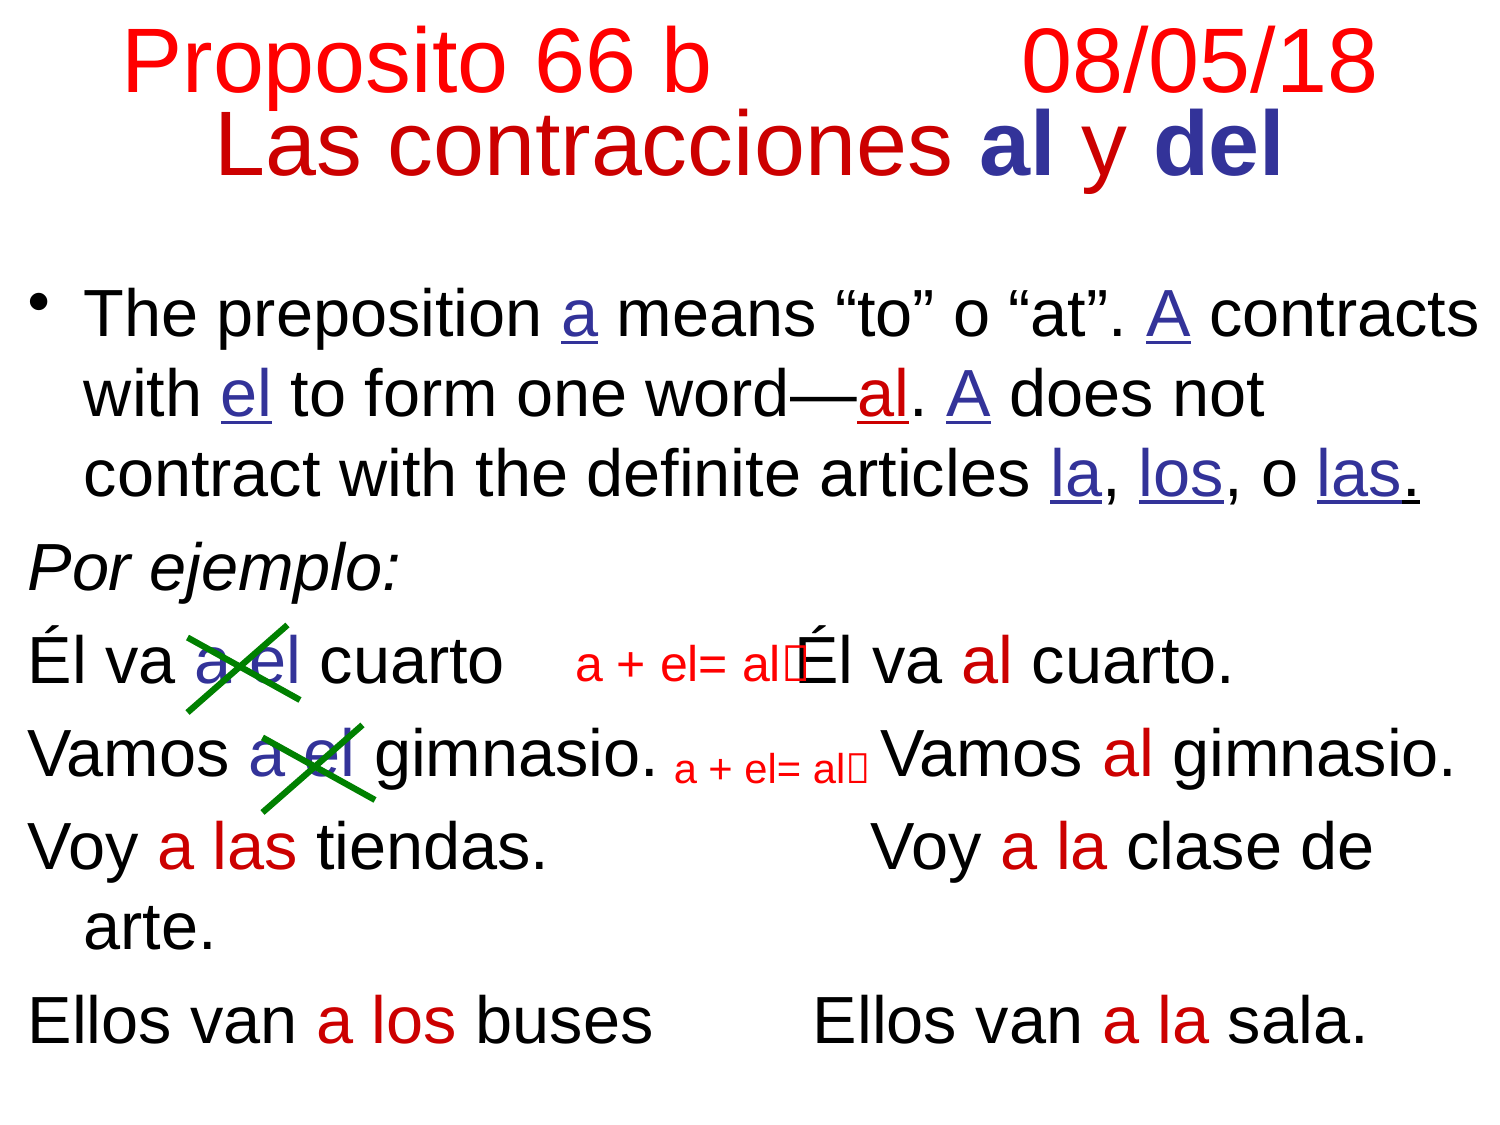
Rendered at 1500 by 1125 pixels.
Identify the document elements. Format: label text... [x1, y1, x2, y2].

text_box a + el= al [560, 624, 826, 699]
title Las contracciones al y del [75, 150, 1425, 233]
list The preposition a means “to” o “at”. A contracts with el to form one word—al. A does not contract with the definite articles la, los, o las. Por ejemplo: Él va a el cuarto Él va al cuarto. Vamos a el gimnasio. Vamos al gimnasio. Voy a las tiendas. Voy a la clase de arte. Ellos van a los buses Ellos van a la sala. [12, 262, 1500, 1005]
text_box Proposito 66 b 08/05/18 [74, 0, 1425, 150]
text_box a + el= al [658, 734, 886, 800]
